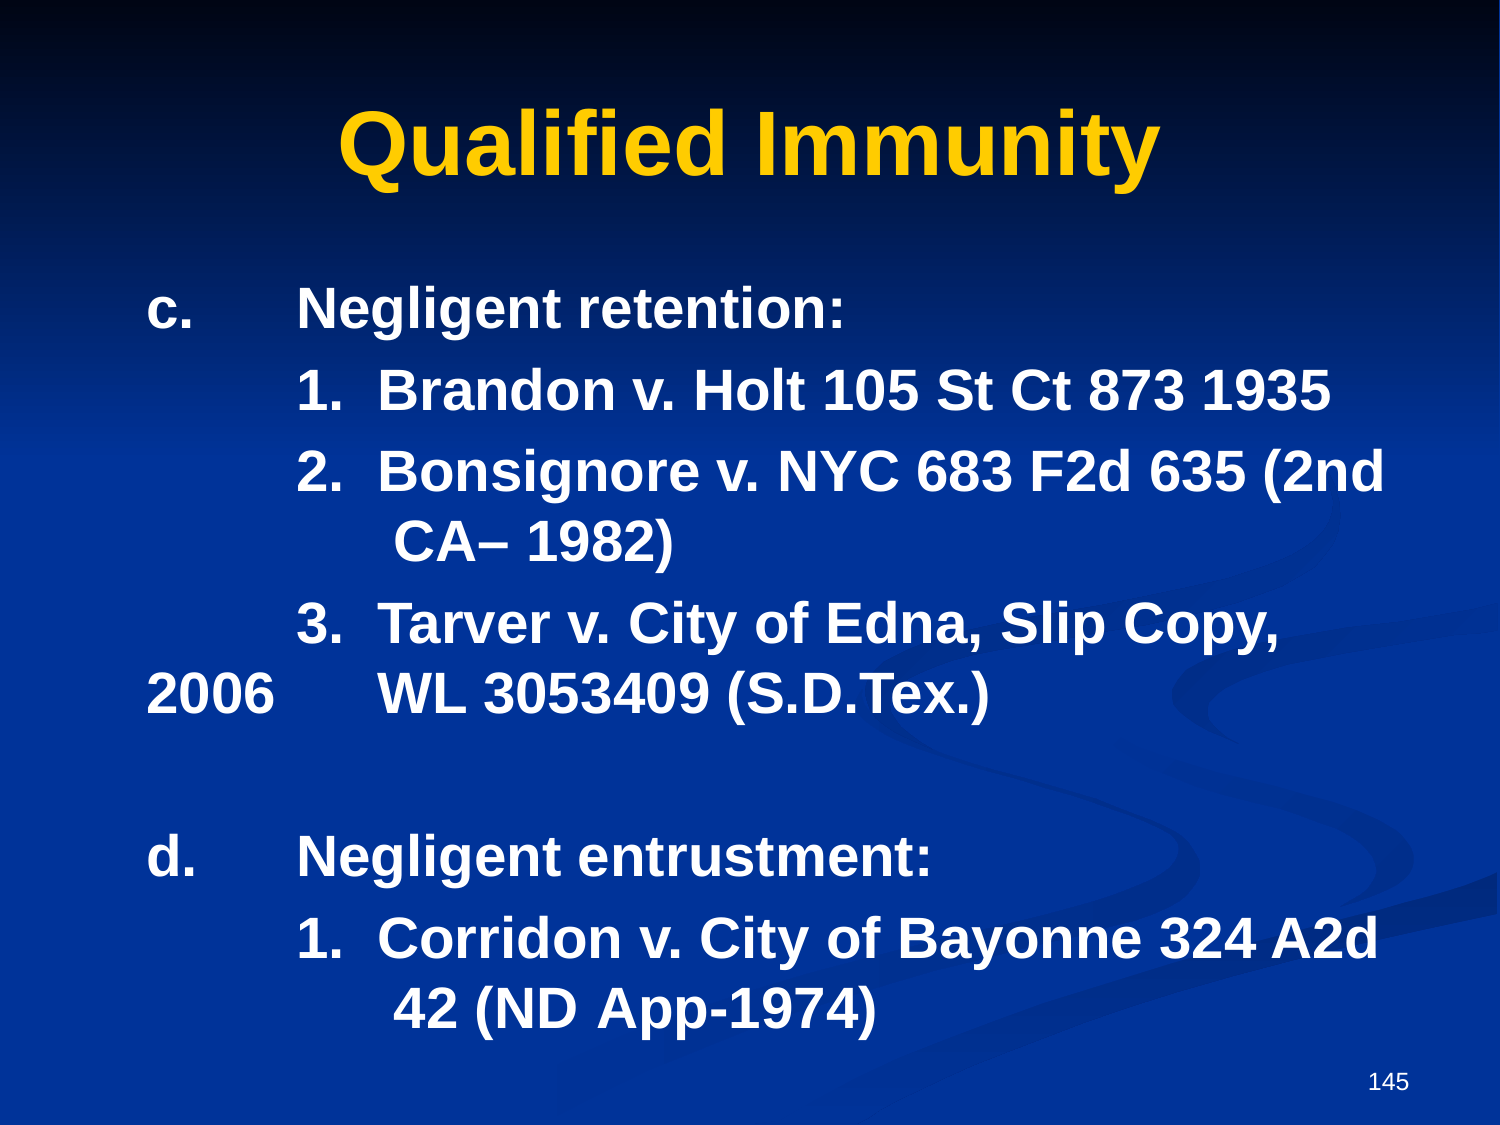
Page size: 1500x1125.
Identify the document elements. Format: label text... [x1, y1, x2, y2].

slide_number 145 [1074, 1024, 1426, 1104]
list c. Negligent retention: 1. Brandon v. Holt 105 St Ct 873 1935 2. Bonsignore v. NYC 683 F2d 635 (2nd CA– 1982) 3. Tarver v. City of Edna, Slip Copy, 2006 WL 3053409 (S.D.Tex.) d. Negligent entrustment: 1. Corridon v. City of Bayonne 324 A2d 42 (ND App-1974) [74, 262, 1426, 1006]
title Qualified Immunity [74, 44, 1426, 233]
